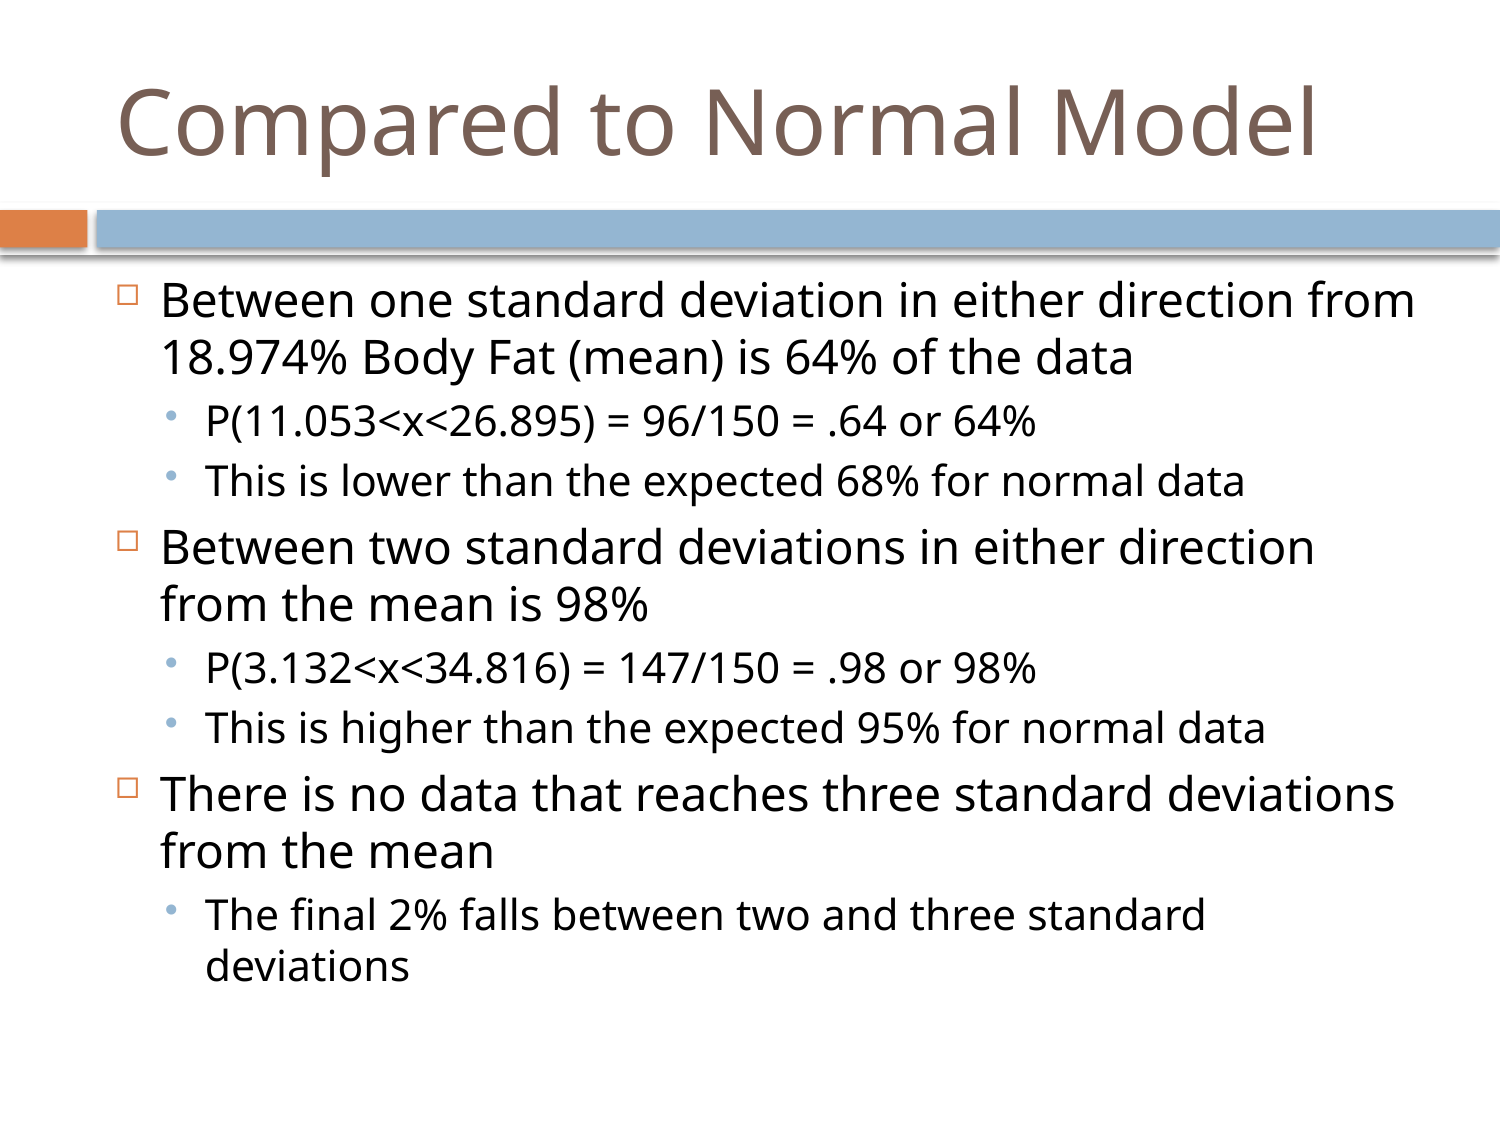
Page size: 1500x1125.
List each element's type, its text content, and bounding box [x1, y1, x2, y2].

list Between one standard deviation in either direction from 18.974% Body Fat (mean) is 64% of the data P(11.053<x<26.895) = 96/150 = .64 or 64% This is lower than the expected 68% for normal data Between two standard deviations in either direction from the mean is 98% P(3.132<x<34.816) = 147/150 = .98 or 98% This is higher than the expected 95% for normal data There is no data that reaches three standard deviations from the mean The final 2% falls between two and three standard deviations [100, 262, 1438, 1000]
title Compared to Normal Model [100, 37, 1438, 200]
